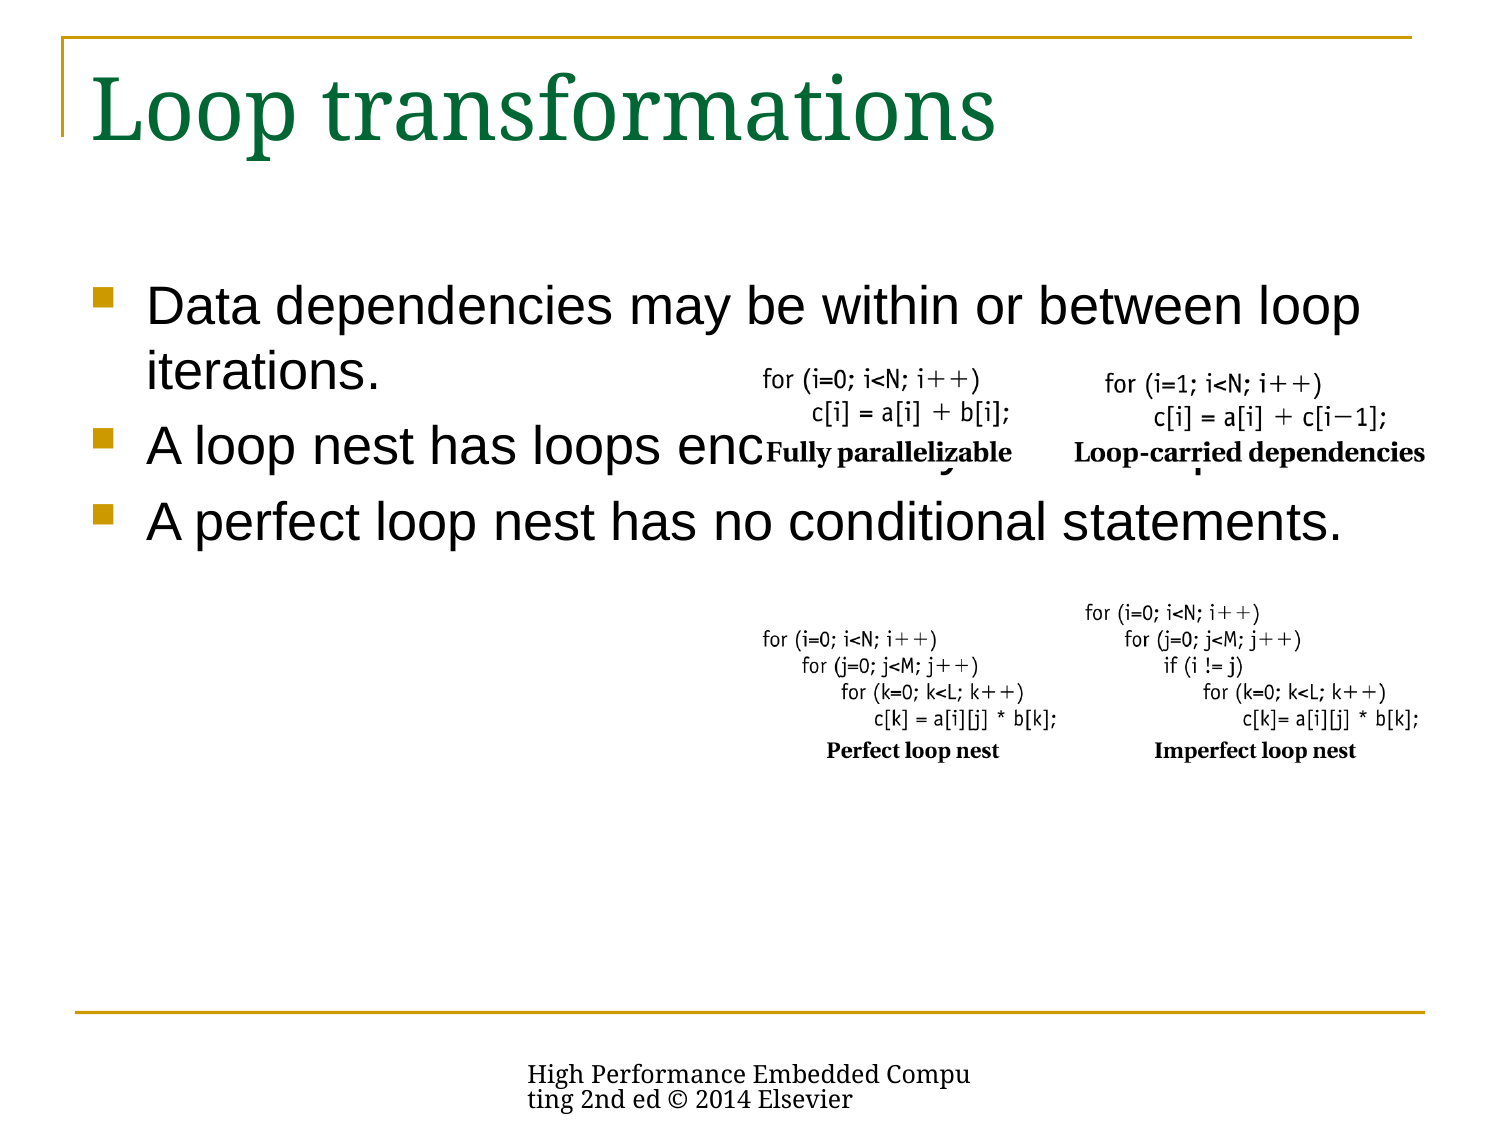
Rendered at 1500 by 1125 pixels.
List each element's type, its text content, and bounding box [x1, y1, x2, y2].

title Loop transformations [75, 45, 1425, 233]
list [762, 362, 1426, 468]
list Data dependencies may be within or between loop iterations. A loop nest has loops enclosed by other loops. A perfect loop nest has no conditional statements. [75, 262, 1425, 1006]
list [762, 599, 1426, 764]
footer High Performance Embedded Computing 2nd ed © 2014 Elsevier [512, 1025, 988, 1100]
